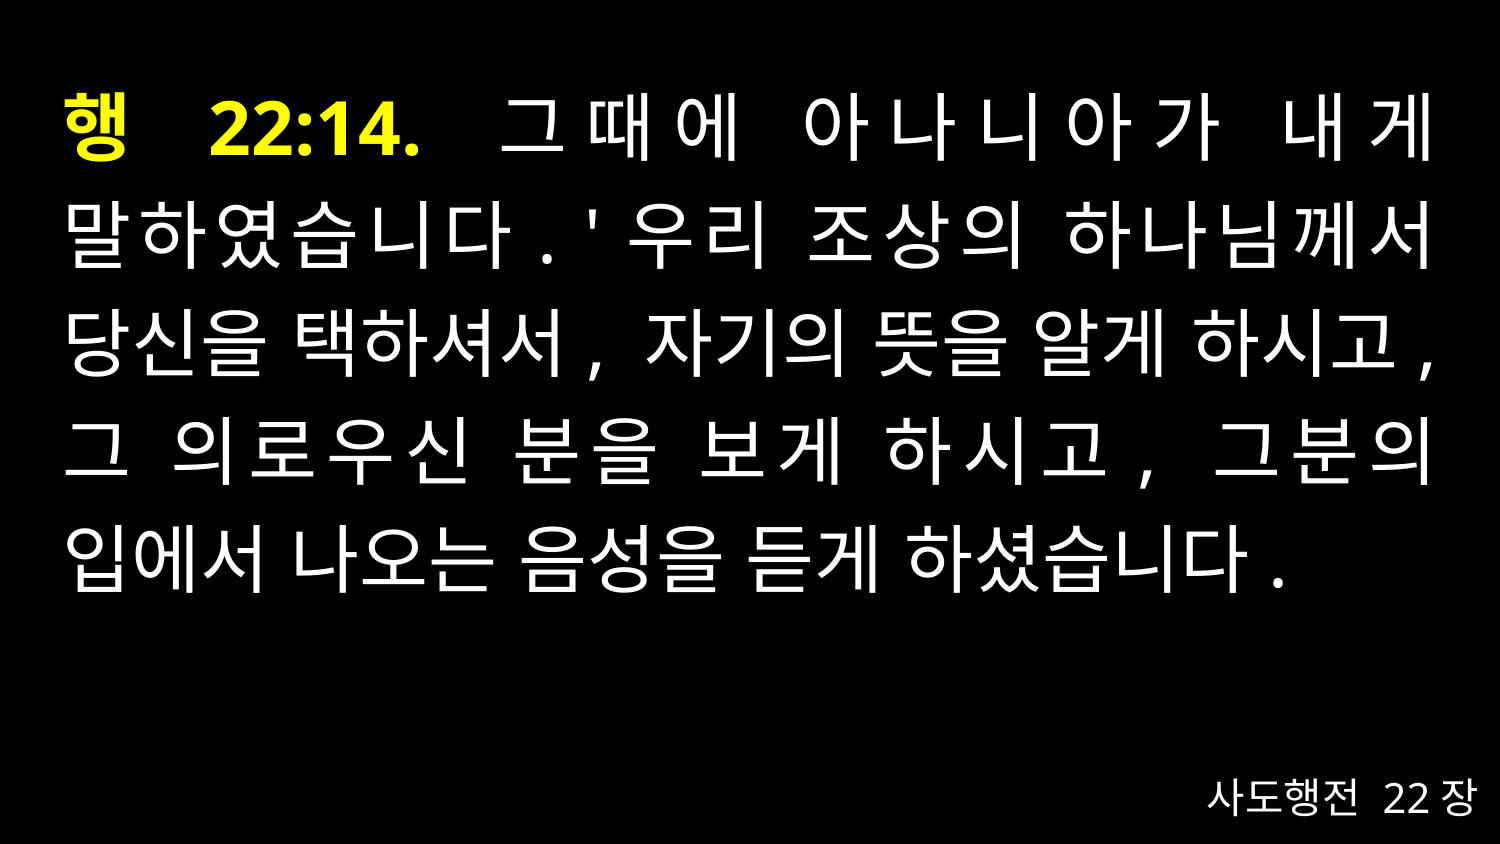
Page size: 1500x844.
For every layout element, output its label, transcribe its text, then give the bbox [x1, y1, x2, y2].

title 행 22:14. 그때에 아나니아가 내게 말하였습니다. '우리 조상의 하나님께서 당신을 택하셔서, 자기의 뜻을 알게 하시고, 그 의로우신 분을 보게 하시고, 그분의 입에서 나오는 음성을 듣게 하셨습니다. [0, 0, 1500, 844]
subtitle 사도행전 22장 [916, 770, 1500, 844]
